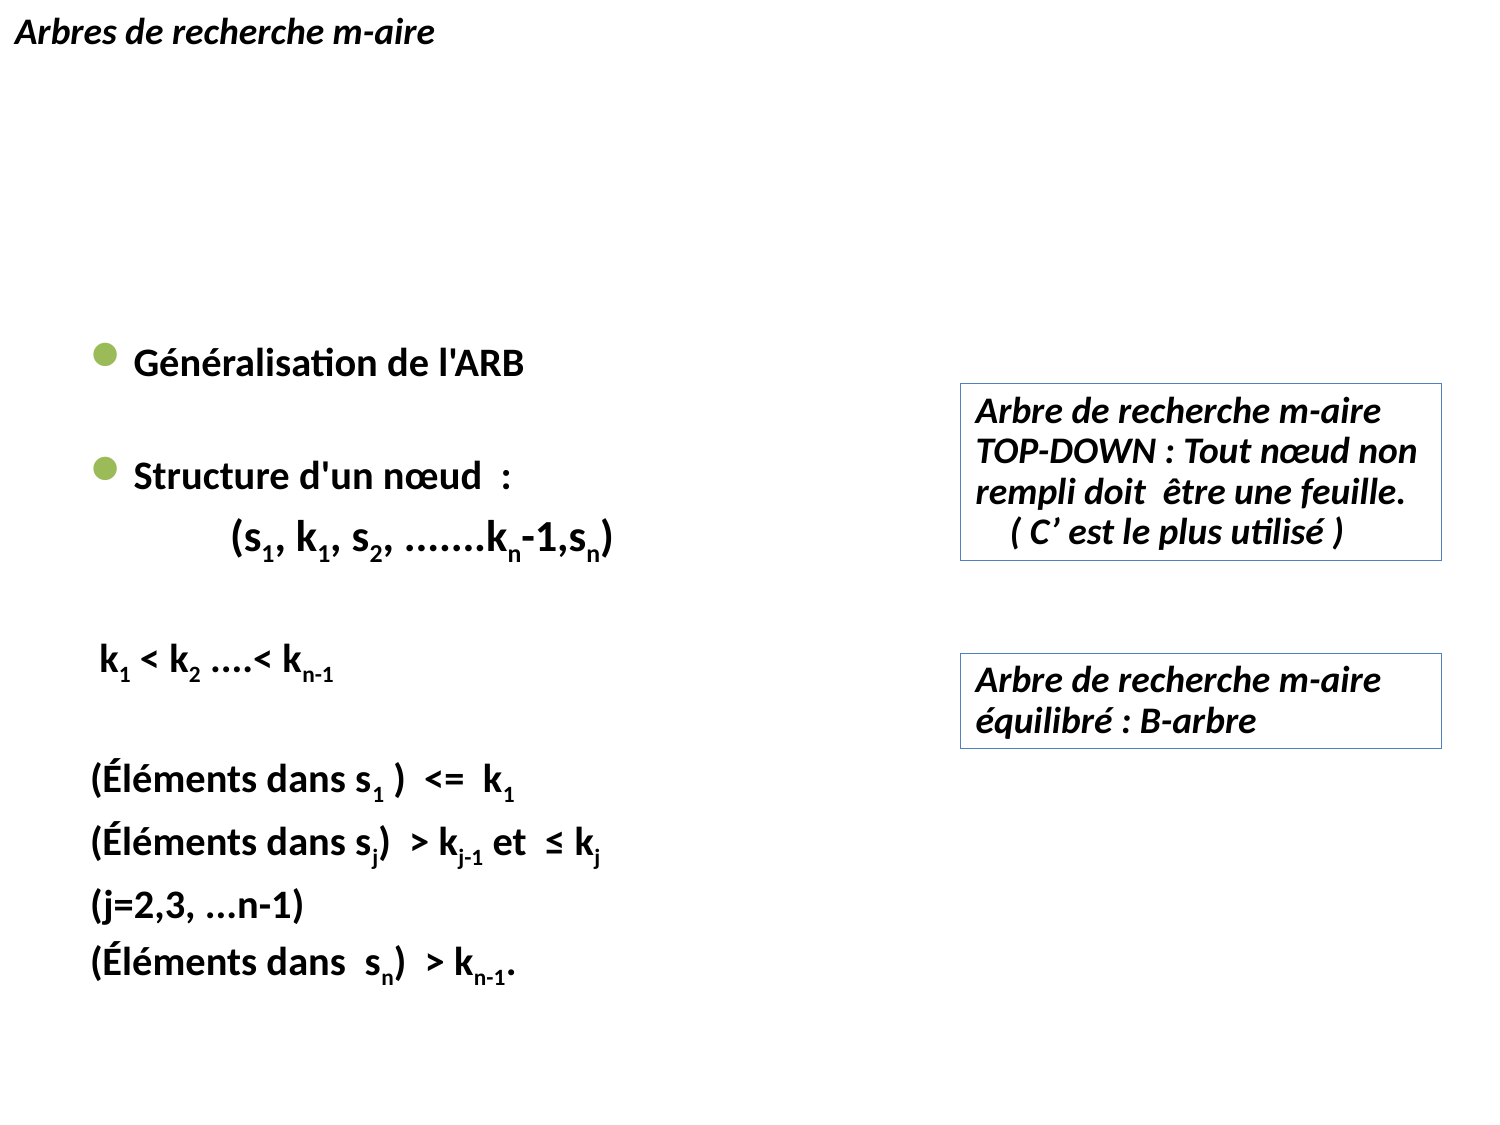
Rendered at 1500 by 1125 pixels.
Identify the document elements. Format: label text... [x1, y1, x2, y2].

text_box Arbres de recherche m-aire [0, 0, 575, 60]
text_box Arbre de recherche m-aire équilibré : B-arbre [960, 653, 1442, 749]
text_box Arbre de recherche m-aire TOP-DOWN : Tout nœud non rempli doit être une feuille. ( C’ est le plus utilisé ) [960, 383, 1442, 561]
list Généralisation de l'ARB Structure d'un nœud : (s1, k1, s2, .......kn-1,sn) k1 < k2 ....< kn-1 (Éléments dans s1 ) <= k1 (Éléments dans sj) > kj-1 et ≤ kj (j=2,3, ...n-1) (Éléments dans sn) > kn-1. [75, 262, 832, 1005]
